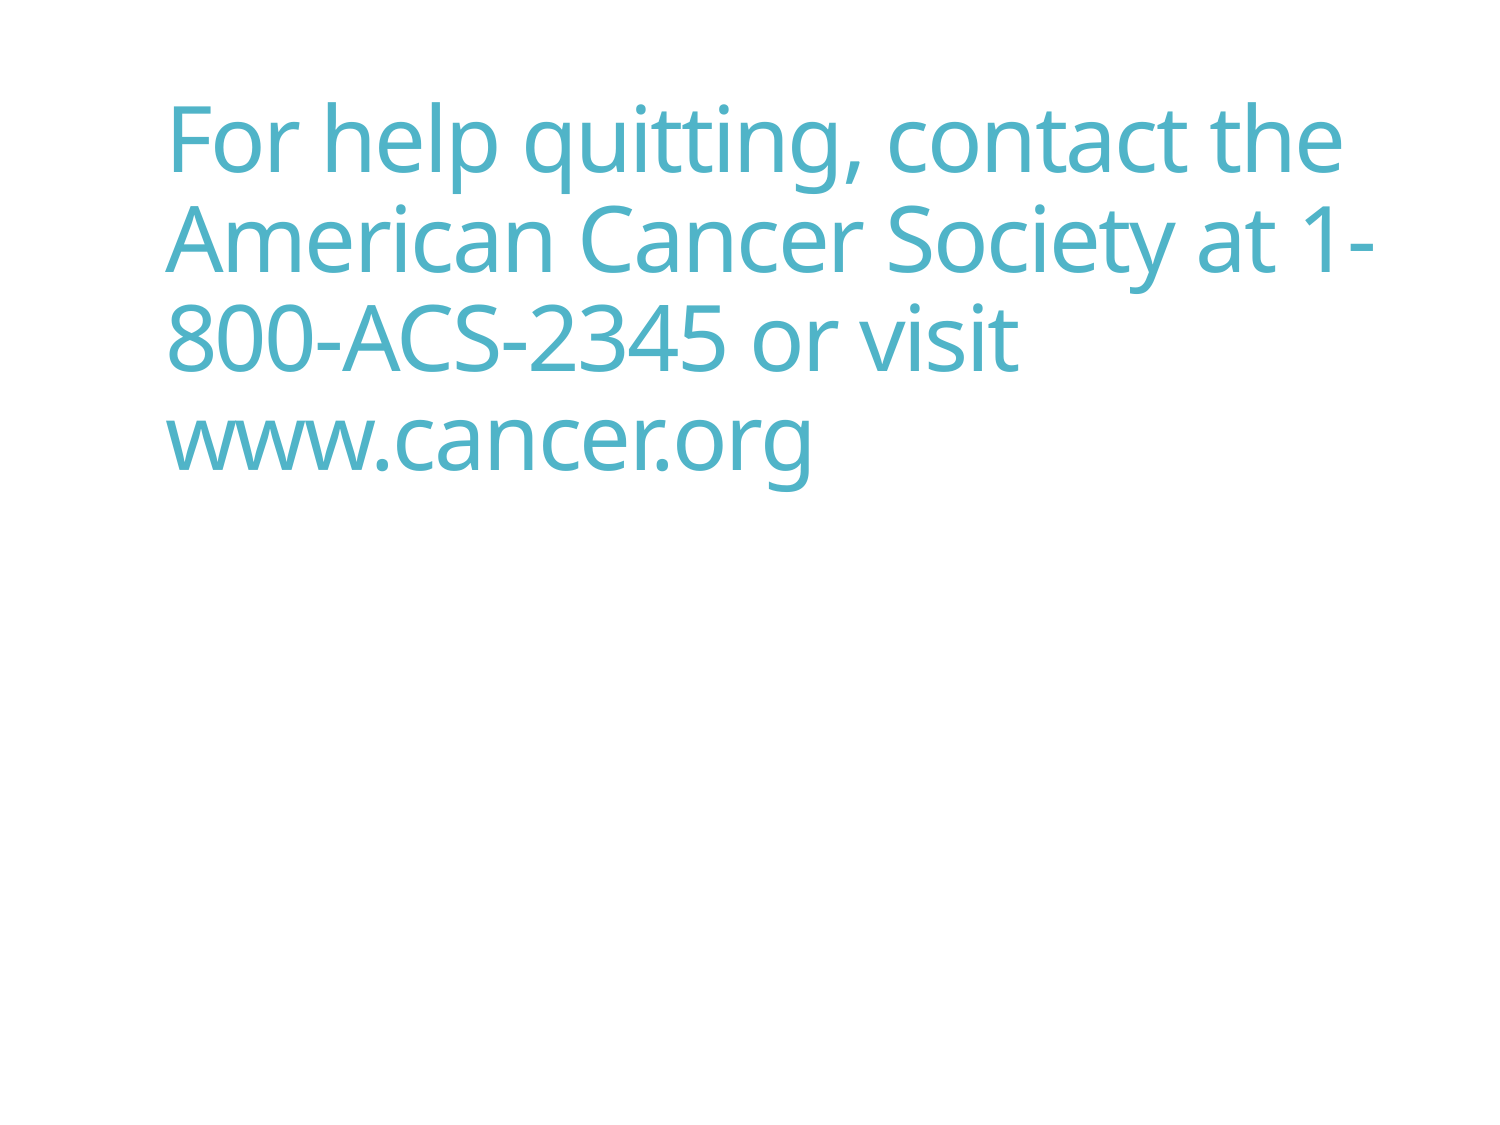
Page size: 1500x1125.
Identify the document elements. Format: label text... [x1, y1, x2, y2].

title For help quitting, contact the American Cancer Society at 1-800-ACS-2345 or visit www.cancer.org [150, 83, 1425, 500]
